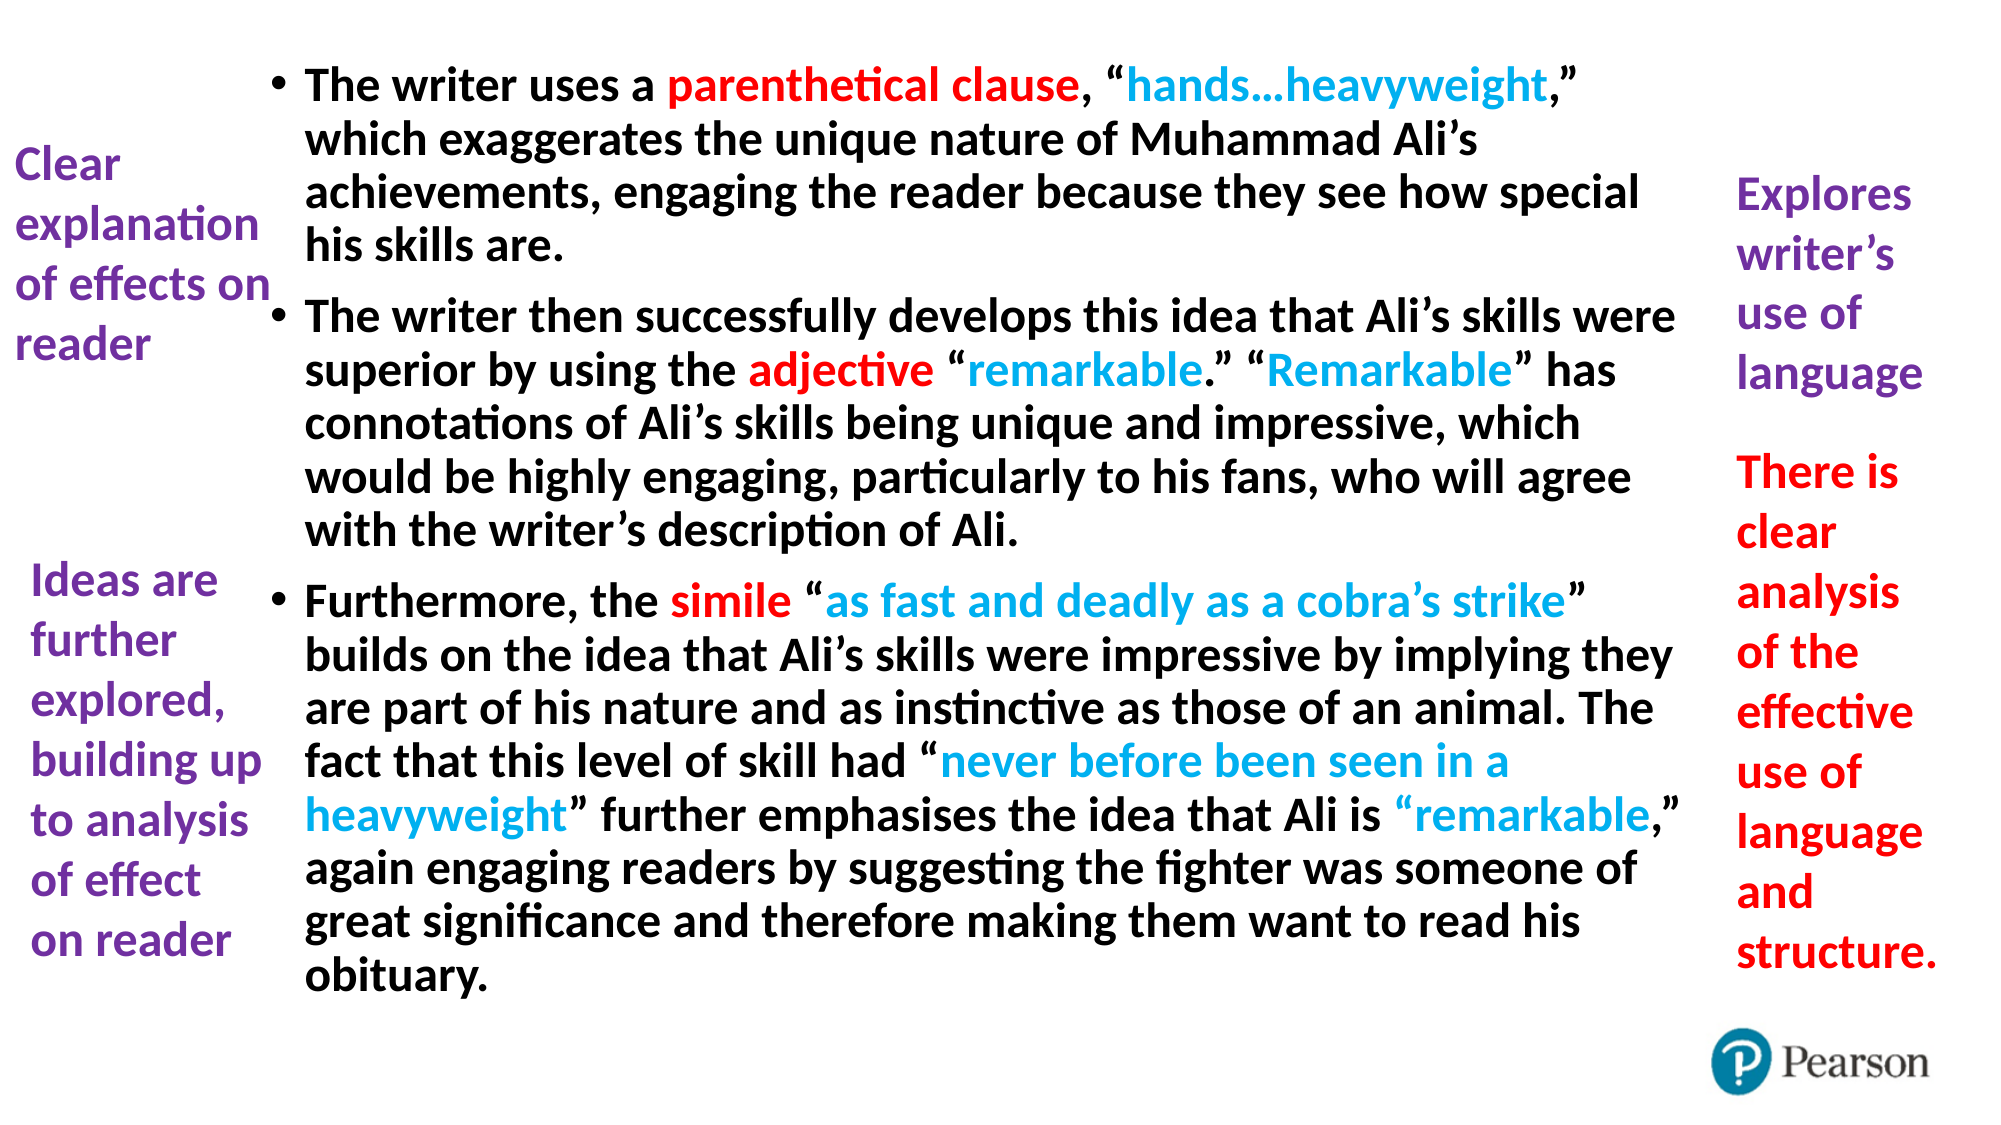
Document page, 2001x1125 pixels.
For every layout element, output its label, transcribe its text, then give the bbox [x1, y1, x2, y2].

text_box Explores writer’s use of language [1721, 152, 1962, 408]
text_box There is clear analysis of the effective use of language and structure. [1721, 431, 1962, 987]
text_box Ideas are further explored, building up to analysis of effect on reader [15, 538, 279, 974]
picture [1701, 1013, 1940, 1106]
text_box Clear explanation of effects on reader [0, 123, 298, 378]
list The writer uses a parenthetical clause, “hands…heavyweight,” which exaggerates the unique nature of Muhammad Ali’s achievements, engaging the reader because they see how special his skills are. The writer then successfully develops this idea that Ali’s skills were superior by using the adjective “remarkable.” “Remarkable” has connotations of Ali’s skills being unique and impressive, which would be highly engaging, particularly to his fans, who will agree with the writer’s description of Ali. Furthermore, the simile “as fast and deadly as a cobra’s strike” builds on the idea that Ali’s skills were impressive by implying they are part of his nature and as instinctive as those of an animal. The fact that this level of skill had “never before been seen in a heavyweight” further emphasises the idea that Ali is “remarkable,” again engaging readers by suggesting the fighter was someone of great significance and therefore making them want to read his obituary. [255, 51, 1722, 1014]
